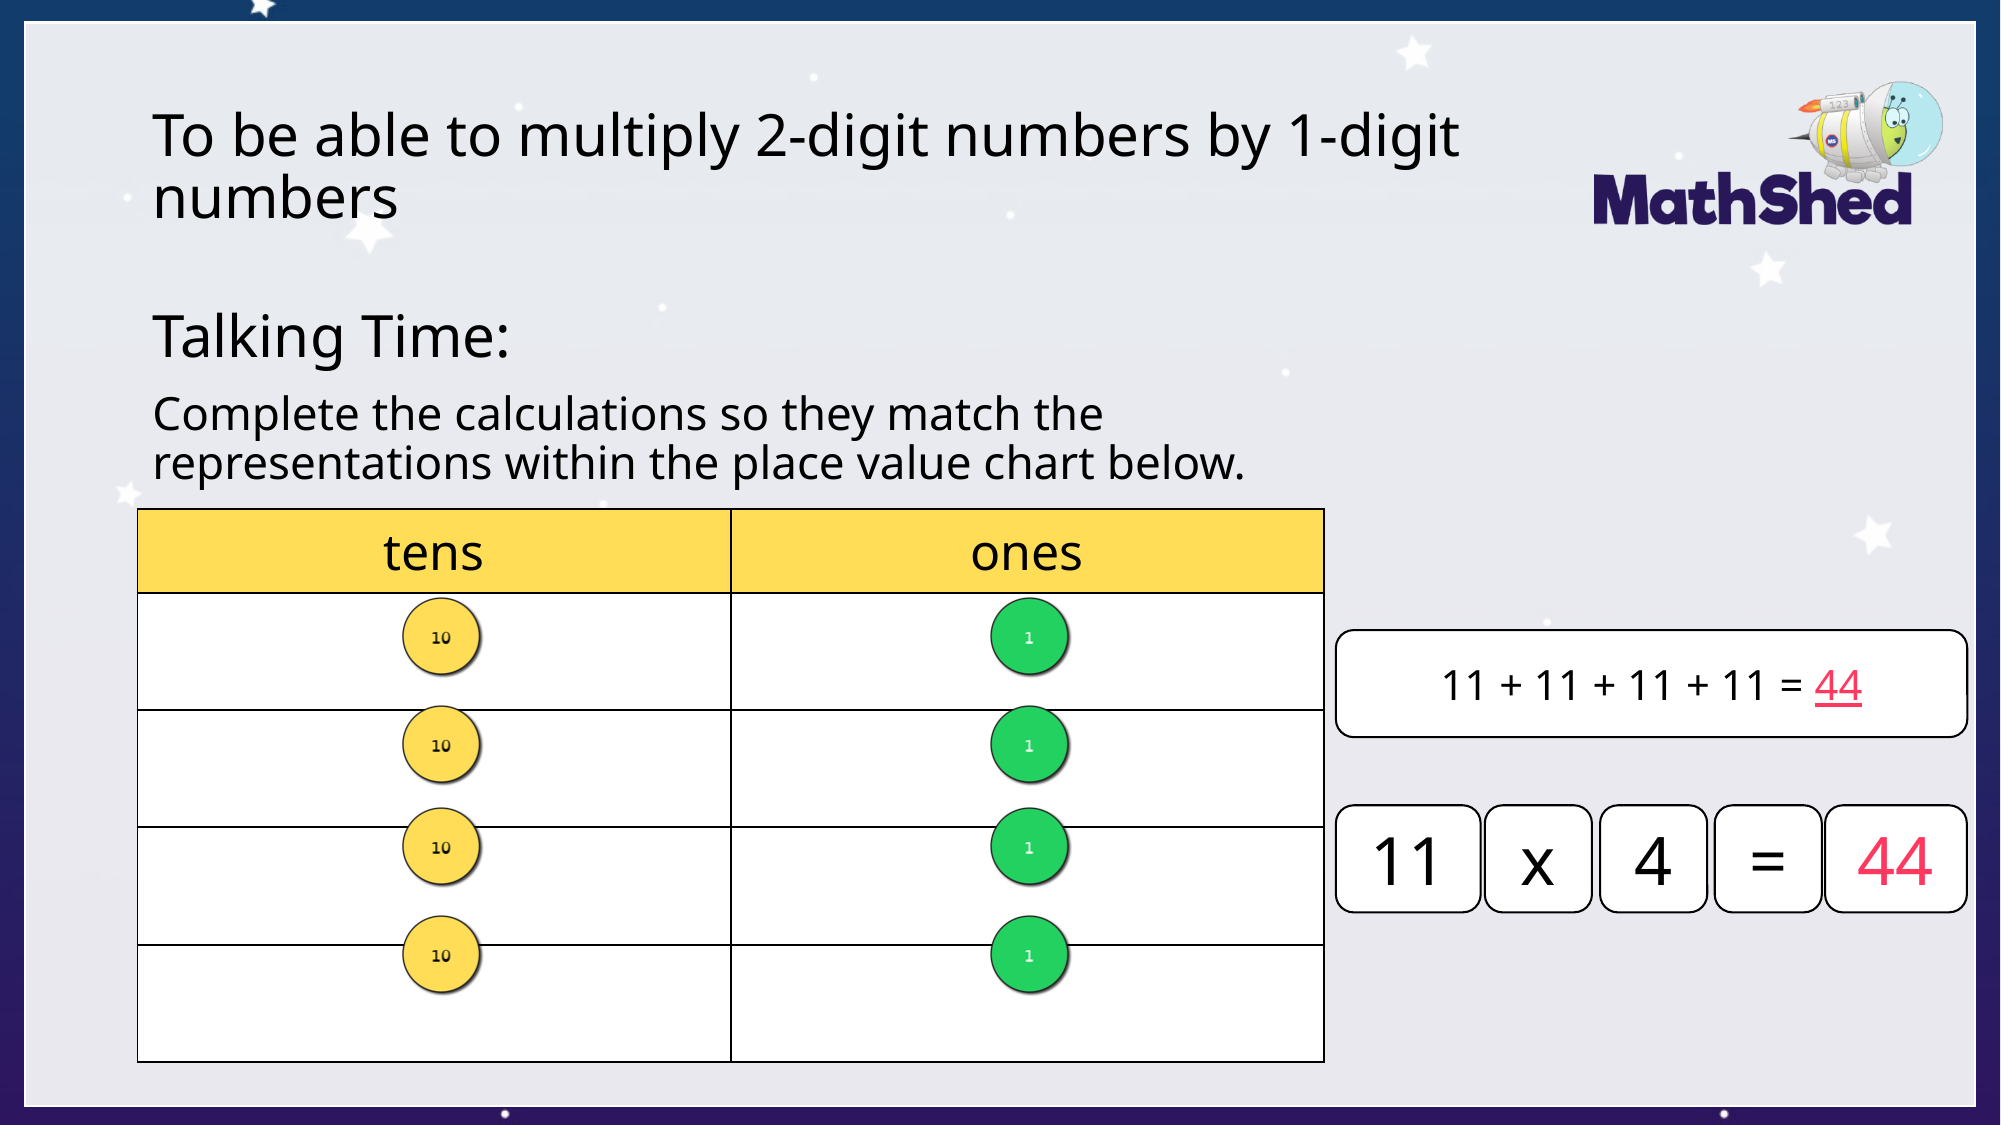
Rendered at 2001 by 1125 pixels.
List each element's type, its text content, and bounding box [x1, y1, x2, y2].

text_box 44 [1824, 804, 1968, 914]
table_cell [732, 946, 1323, 1061]
table_header tens [138, 510, 730, 592]
table_cell [138, 828, 730, 944]
title To be able to multiply 2-digit numbers by 1-digit numbers [137, 59, 1578, 278]
picture [0, 0, 2001, 1125]
text_box = [1713, 804, 1823, 914]
table_cell [138, 946, 730, 1061]
table_cell [732, 594, 1323, 709]
table_cell [732, 711, 1323, 826]
list Talking Time: Complete the calculations so they match the representations within the place value chart below. [137, 299, 1324, 508]
text_box x [1483, 804, 1593, 914]
table_cell [732, 828, 1323, 944]
text_box 4 [1599, 804, 1709, 914]
table_header ones [732, 510, 1323, 592]
text_box 11 [1334, 804, 1482, 914]
text_box 11 + 11 + 11 + 11 = 44 [1334, 629, 1969, 739]
table_cell [138, 594, 730, 709]
table_cell [138, 711, 730, 826]
